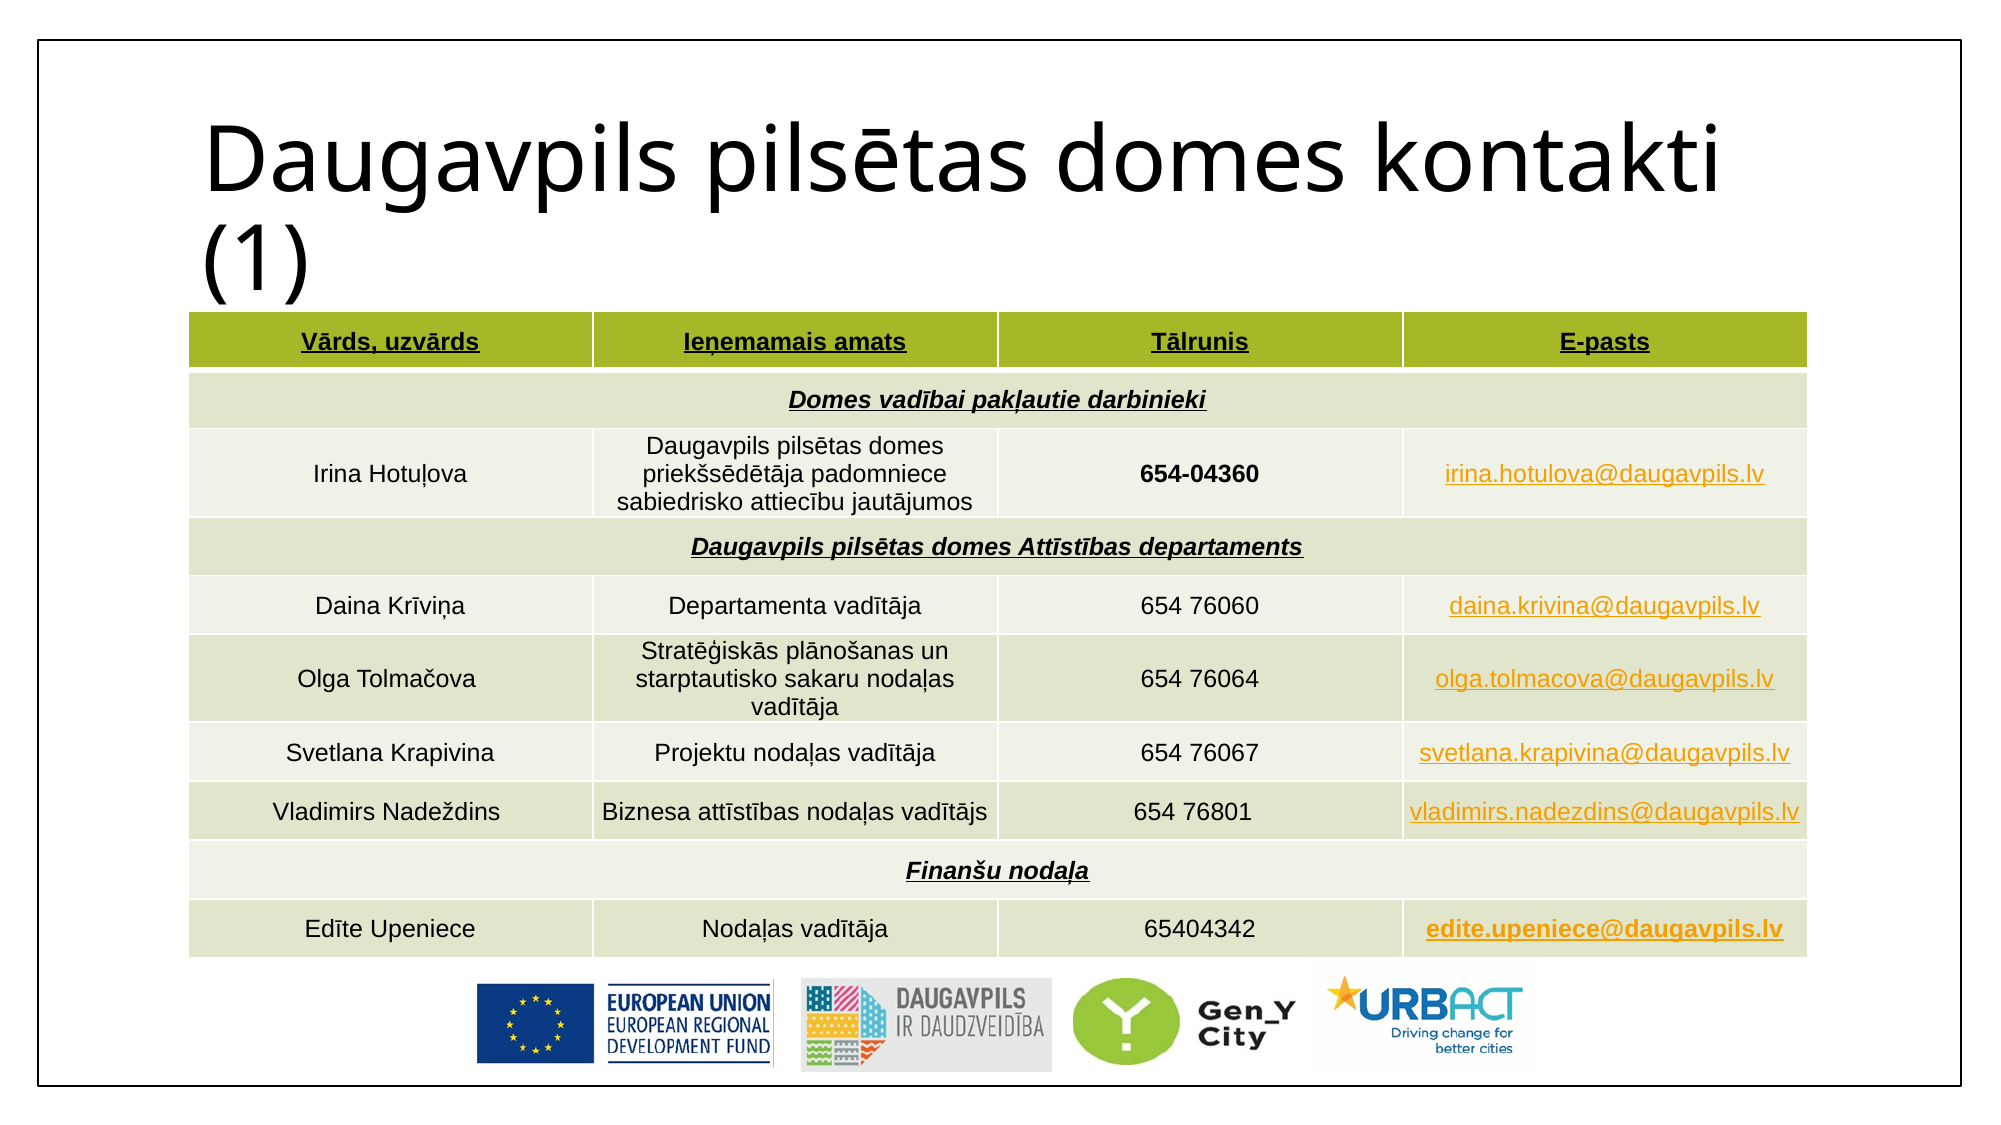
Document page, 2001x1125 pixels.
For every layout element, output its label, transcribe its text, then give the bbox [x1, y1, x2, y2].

table_cell 654 76064 [999, 635, 1402, 721]
table_cell Irina Hotuļova [189, 429, 592, 516]
table_header Vārds, uzvārds [189, 312, 592, 367]
table_cell Nodaļas vadītāja [594, 900, 997, 956]
table_cell 654 76060 [999, 576, 1402, 633]
table_cell Projektu nodaļas vadītāja [594, 723, 997, 780]
table_cell Domes vadībai pakļautie darbinieki [189, 373, 1807, 428]
table_cell Vladimirs Nadeždins [189, 782, 592, 839]
table_cell irina.hotulova@daugavpils.lv [1404, 429, 1807, 516]
table_cell Svetlana Krapivina [189, 723, 592, 780]
table_cell Daugavpils pilsētas domes Attīstības departaments [189, 518, 1807, 575]
table_cell Daugavpils pilsētas domes priekšsēdētāja padomniece sabiedrisko attiecību jautājumos [594, 429, 997, 516]
table_cell Edīte Upeniece [189, 900, 592, 957]
table_header Ieņemamais amats [594, 312, 997, 367]
table_cell olga.tolmacova@daugavpils.lv [1404, 635, 1807, 721]
table_cell daina.krivina@daugavpils.lv [1404, 576, 1807, 633]
table_cell 654-04360 [999, 429, 1402, 516]
table_header Tālrunis [999, 312, 1402, 367]
table_cell Stratēģiskās plānošanas un starptautisko sakaru nodaļas vadītāja [594, 635, 997, 721]
table_cell 654 76067 [999, 723, 1402, 780]
table_cell 654 76801 [999, 782, 1402, 839]
table_cell 65404342 [999, 900, 1402, 956]
table_cell Olga Tolmačova [189, 635, 592, 721]
table_cell Departamenta vadītāja [594, 576, 997, 633]
table_cell Biznesa attīstības nodaļas vadītājs [594, 782, 997, 839]
table_header E-pasts [1404, 312, 1807, 367]
title Daugavpils pilsētas domes kontakti (1) [187, 99, 1808, 310]
picture [473, 957, 1540, 1073]
table_cell edite.upeniece@daugavpils.lv [1404, 900, 1807, 957]
table_cell Finanšu nodaļa [189, 841, 1807, 898]
table_cell vladimirs.nadezdins@daugavpils.lv [1404, 782, 1807, 839]
table_cell Daina Krīviņa [189, 576, 592, 633]
table_cell svetlana.krapivina@daugavpils.lv [1404, 723, 1807, 780]
